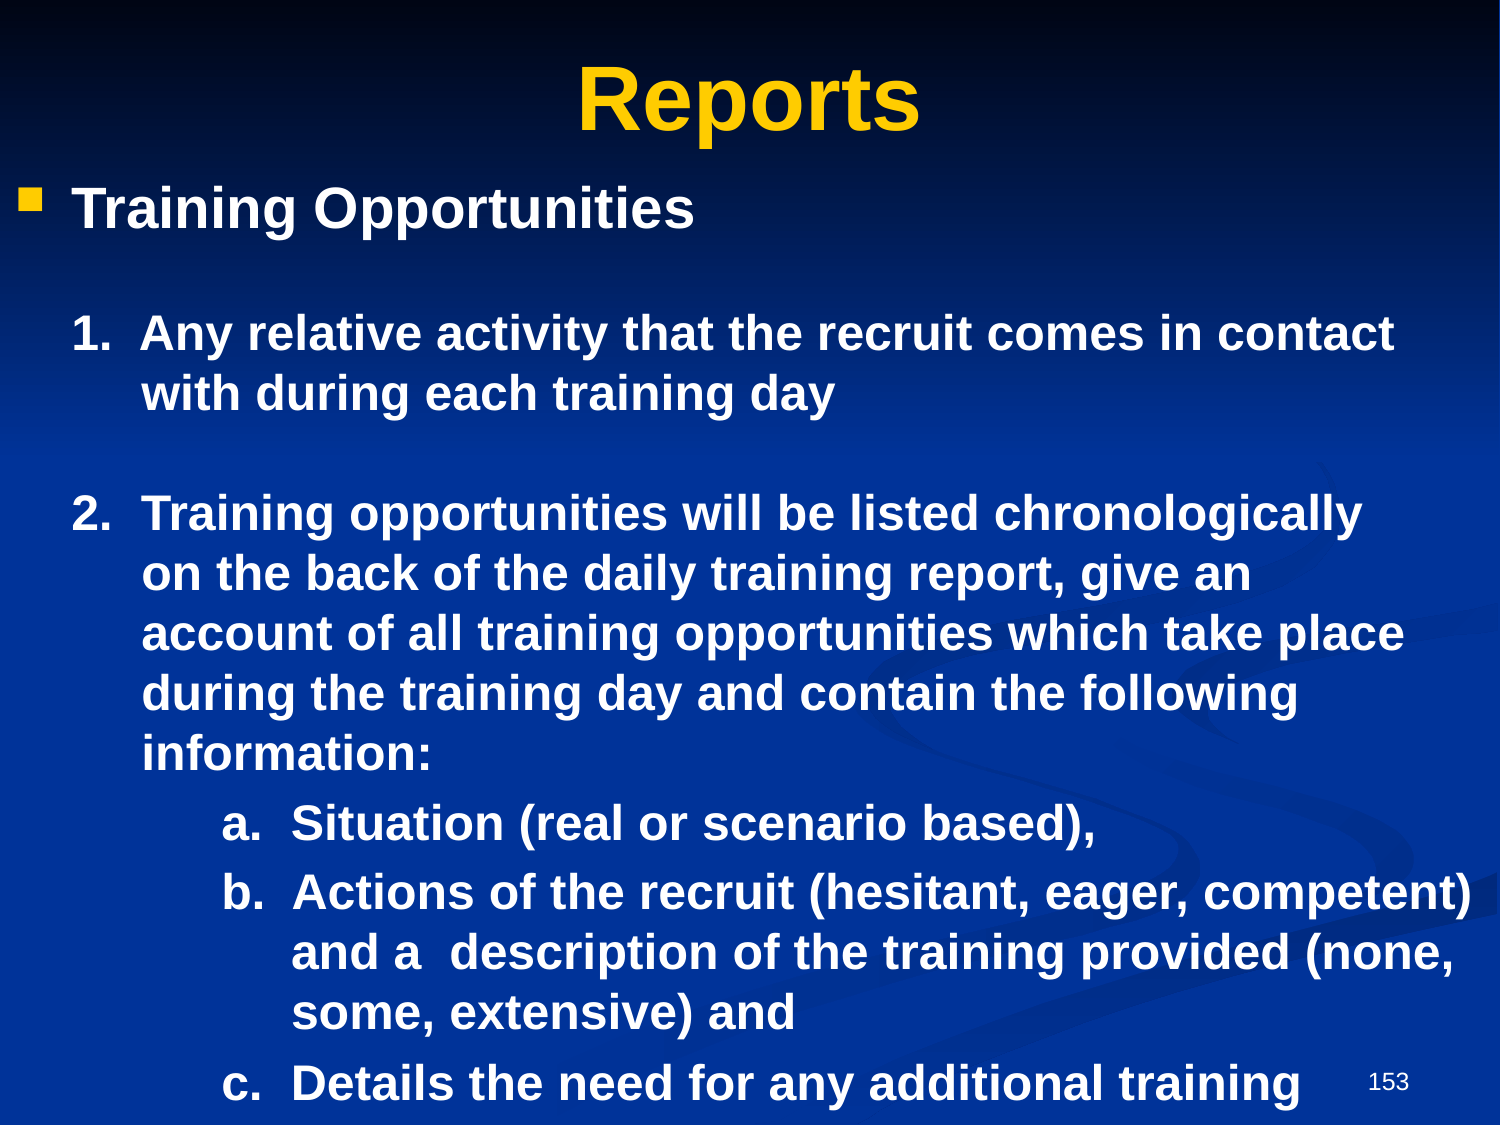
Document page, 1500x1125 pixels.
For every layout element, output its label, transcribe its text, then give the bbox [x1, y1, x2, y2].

title Reports [74, 0, 1426, 162]
slide_number 153 [1074, 1076, 1426, 1104]
list Training Opportunities 1. Any relative activity that the recruit comes in contact with during each training day 2. Training opportunities will be listed chronologically on the back of the daily training report, give an account of all training opportunities which take place during the training day and contain the following information: a. Situation (real or scenario based), b. Actions of the recruit (hesitant, eager, competent) and a description of the training provided (none, some, extensive) and c. Details the need for any additional training [0, 162, 1500, 1076]
